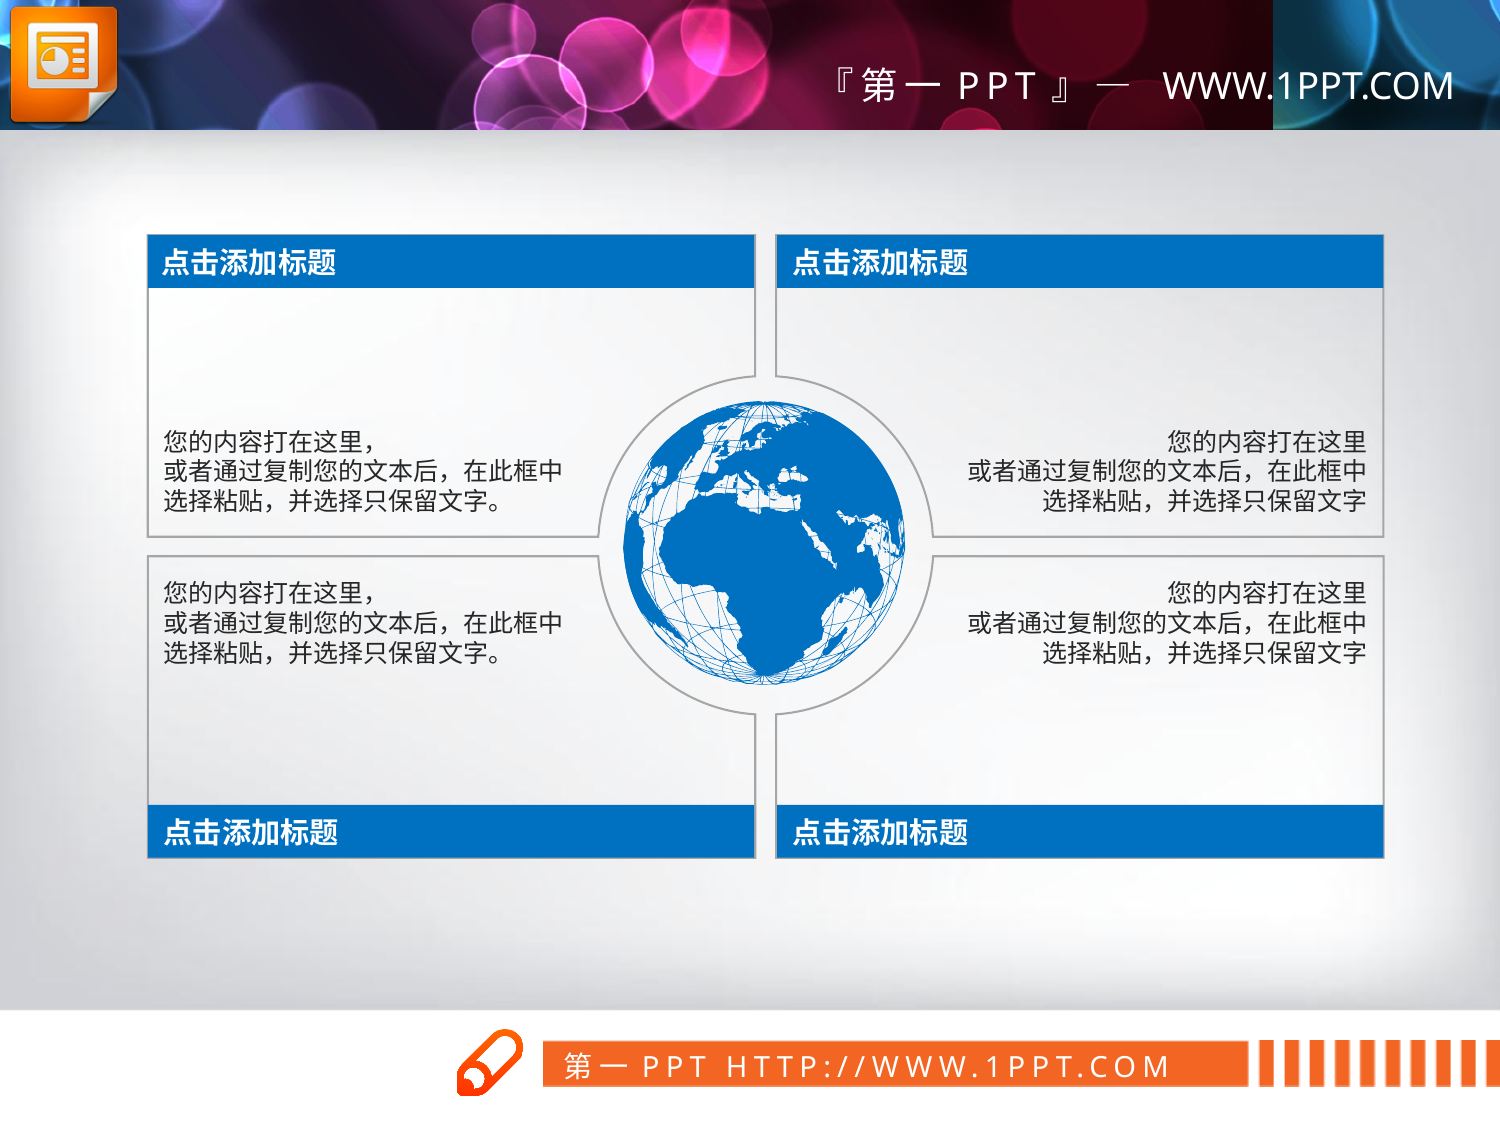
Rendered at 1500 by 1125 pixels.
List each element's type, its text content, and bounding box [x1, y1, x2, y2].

text_box 您的内容打在这里， 或者通过复制您的文本后，在此框中 选择粘贴，并选择只保留文字。 [147, 235, 756, 537]
text_box 您的内容打在这里， 或者通过复制您的文本后，在此框中 选择粘贴，并选择只保留文字。 [147, 556, 756, 858]
text_box 点击添加标题 [777, 235, 1384, 288]
text_box 您的内容打在这里 或者通过复制您的文本后，在此框中 选择粘贴，并选择只保留文字 [776, 235, 1384, 537]
picture [0, 0, 1500, 1012]
text_box 点击添加标题 [147, 235, 755, 288]
picture [543, 1040, 1500, 1087]
text_box 点击添加标题 [777, 804, 1384, 858]
text_box 您的内容打在这里 或者通过复制您的文本后，在此框中 选择粘贴，并选择只保留文字 [776, 556, 1384, 858]
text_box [622, 400, 906, 686]
text_box 点击添加标题 [147, 804, 755, 858]
